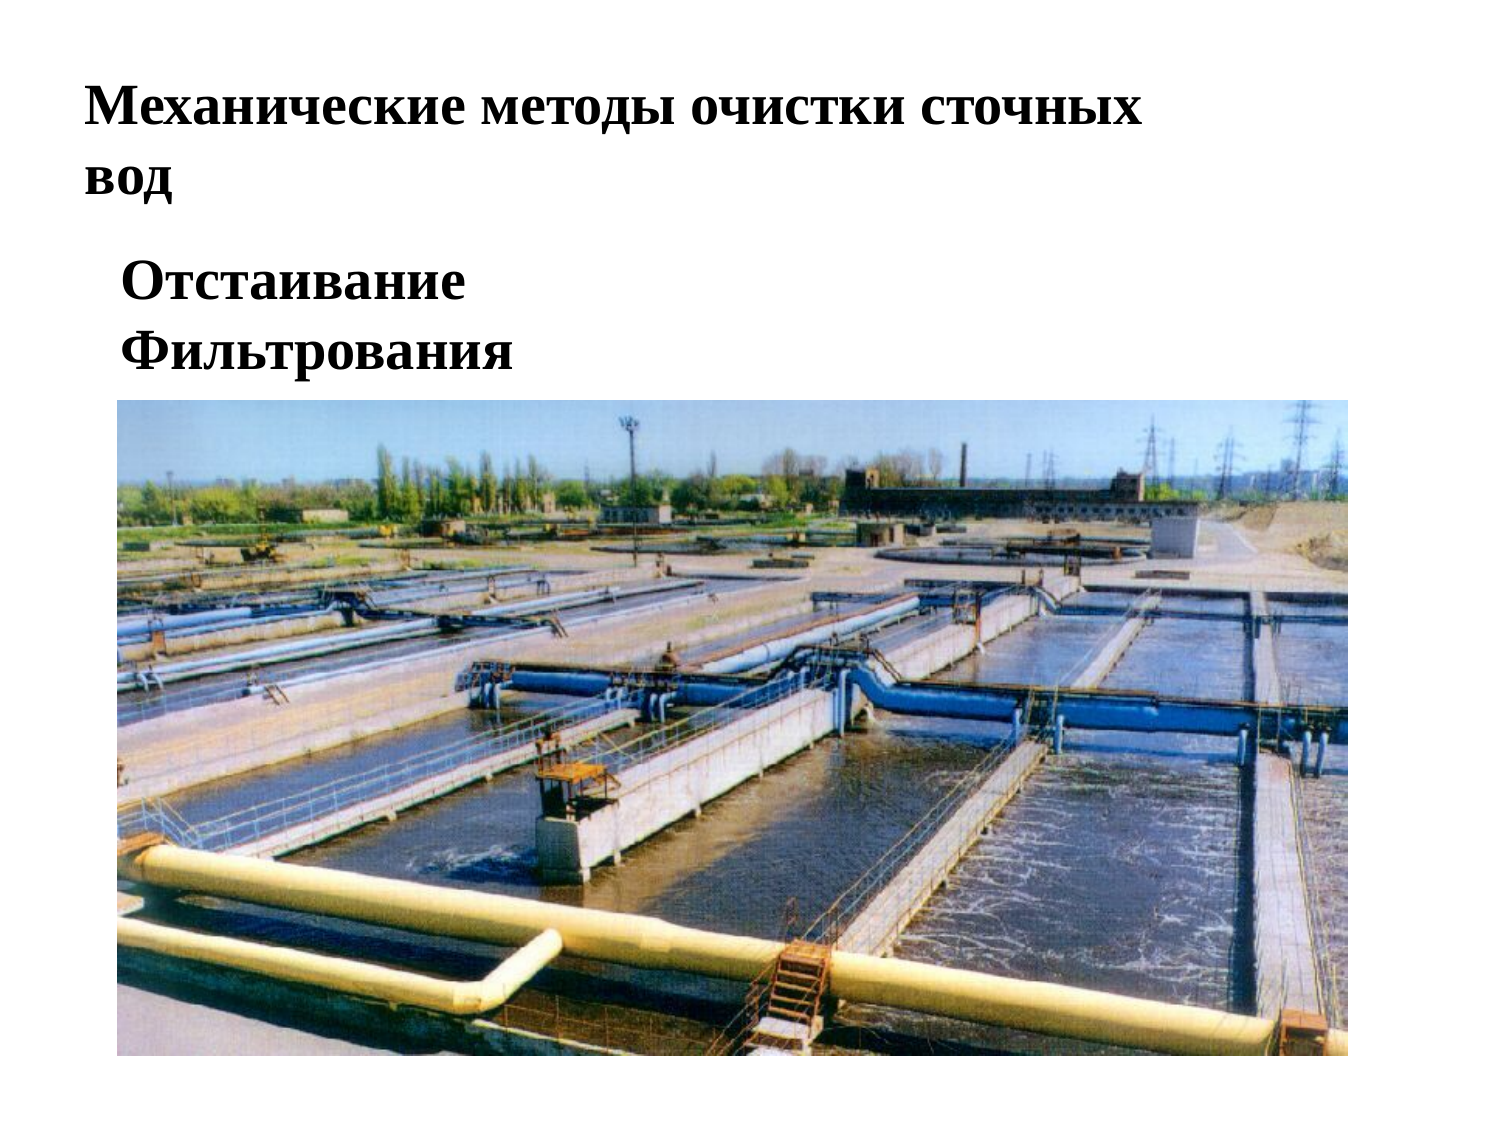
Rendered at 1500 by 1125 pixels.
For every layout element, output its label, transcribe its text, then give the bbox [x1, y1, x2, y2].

text_box Механические методы очистки сточных вод [70, 58, 1161, 214]
picture [116, 400, 1348, 1057]
text_box Отстаивание Фильтрования [105, 234, 1500, 389]
